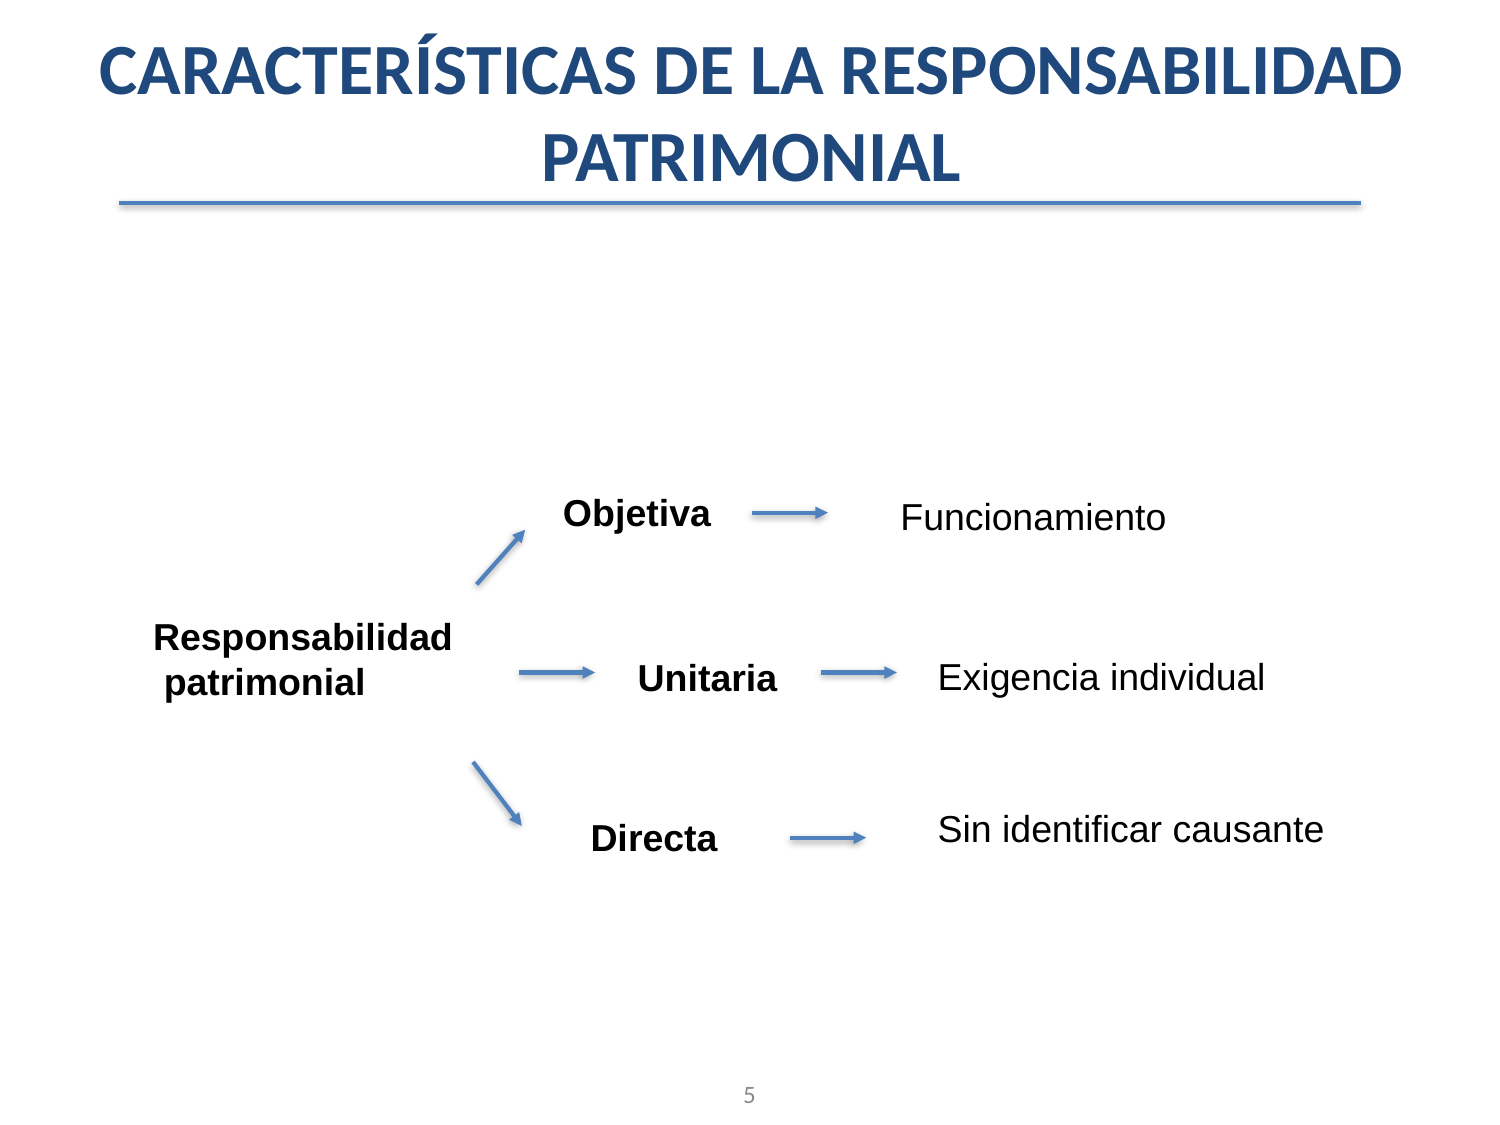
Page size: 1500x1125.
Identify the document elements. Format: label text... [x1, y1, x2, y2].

text_box Objetiva [548, 482, 986, 587]
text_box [472, 761, 522, 827]
text_box Exigencia individual [922, 645, 1361, 706]
text_box Responsabilidad patrimonial [138, 290, 1361, 936]
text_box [476, 529, 526, 585]
text_box Directa [575, 806, 922, 867]
text_box CARACTERÍSTICAS DE LA RESPONSABILIDAD PATRIMONIAL [1, 15, 1500, 203]
slide_number 5 [0, 1063, 1500, 1124]
text_box Funcionamiento [885, 486, 1324, 546]
text_box Sin identificar causante [922, 797, 1400, 903]
text_box Unitaria [623, 646, 877, 752]
